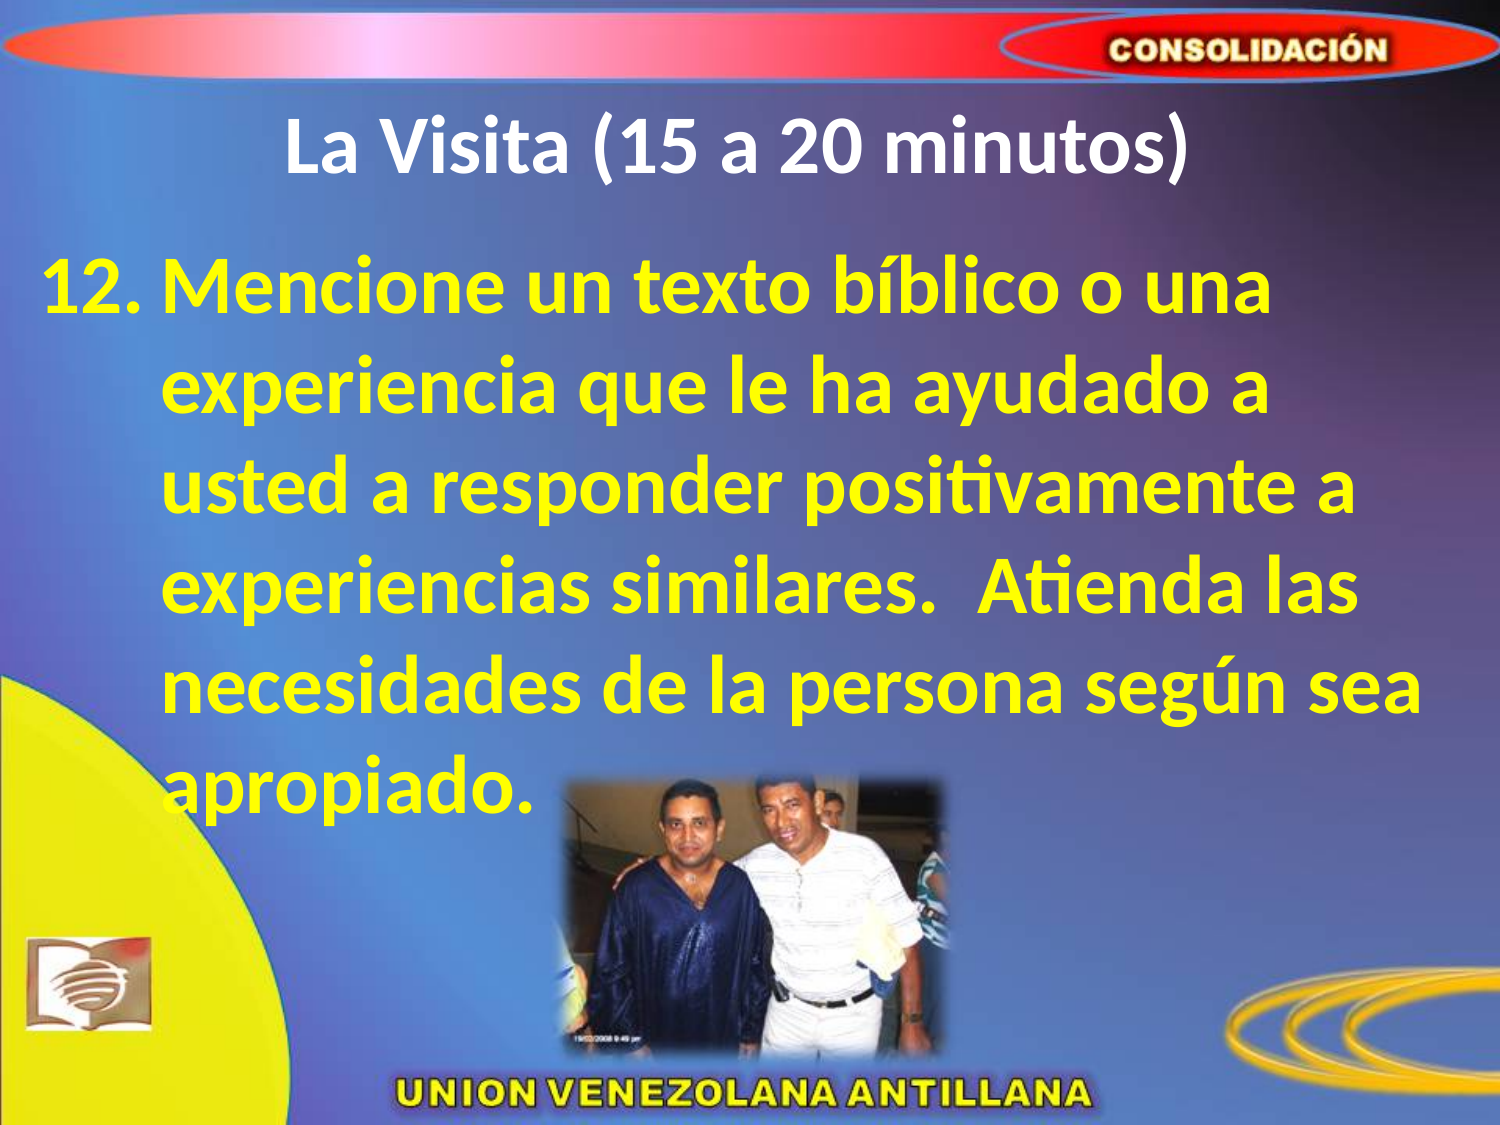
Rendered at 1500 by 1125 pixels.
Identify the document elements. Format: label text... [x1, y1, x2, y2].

picture [0, 0, 1500, 1125]
list Mencione un texto bíblico o una experiencia que le ha ayudado a usted a responder positivamente a experiencias similares. Atienda las necesidades de la persona según sea apropiado. [23, 235, 1465, 966]
title La Visita (15 a 20 minutos) [0, 46, 1489, 235]
